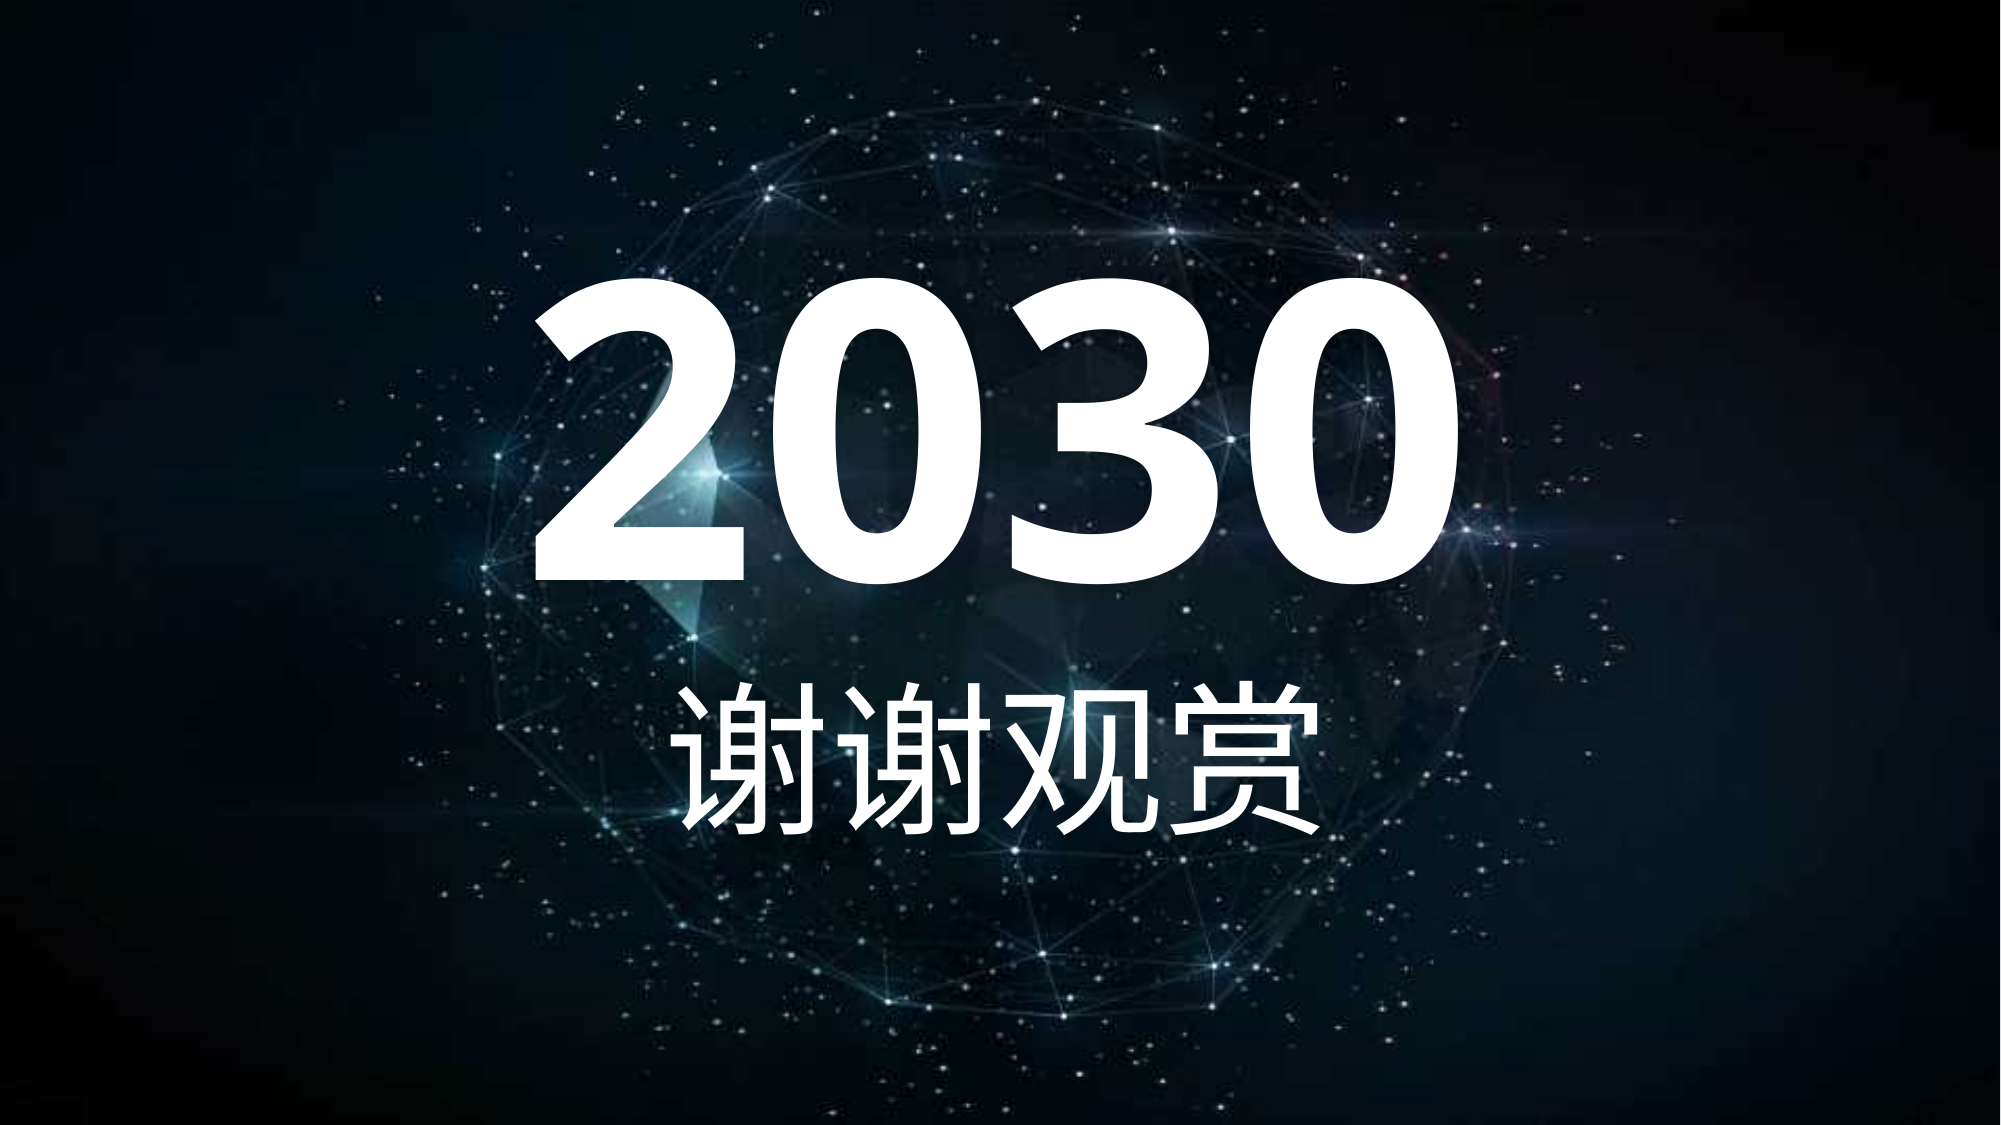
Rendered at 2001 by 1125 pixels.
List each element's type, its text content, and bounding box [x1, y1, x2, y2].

text_box 谢谢观赏 [649, 686, 1346, 864]
text_box 2030 [505, 156, 1489, 672]
picture [0, 0, 2001, 1125]
